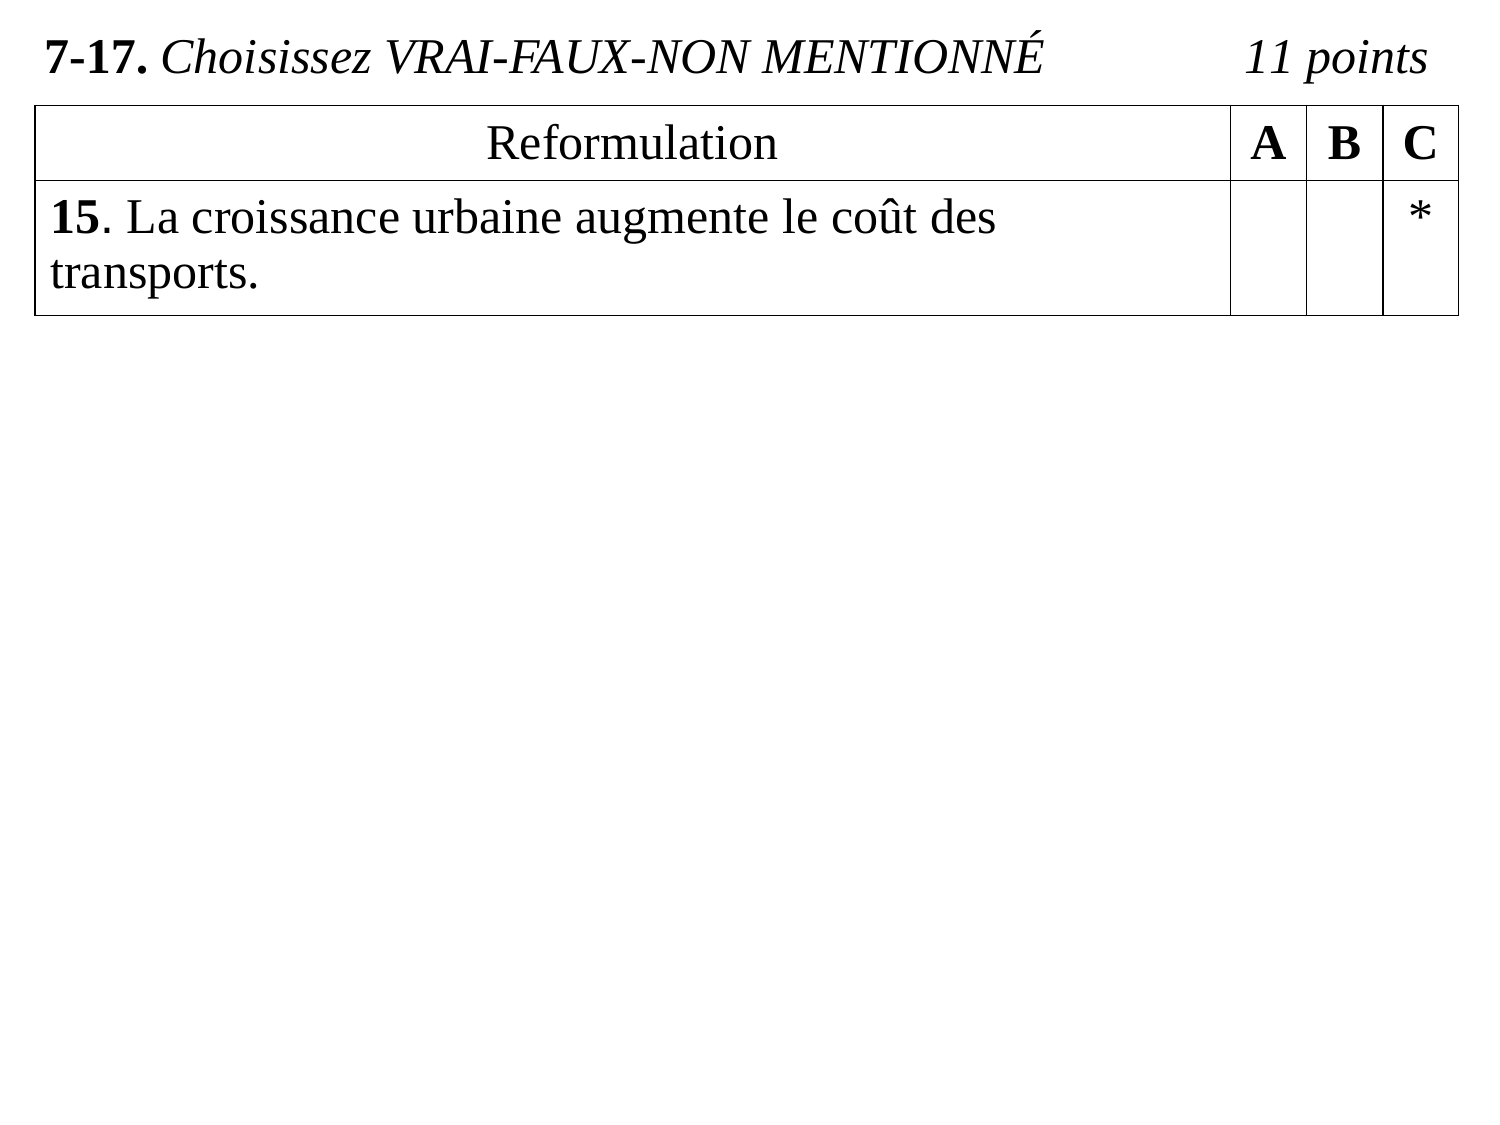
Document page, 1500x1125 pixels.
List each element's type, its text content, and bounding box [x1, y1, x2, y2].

table_header A [1231, 106, 1306, 180]
table_header C [1384, 106, 1458, 180]
table_cell 15. La croissance urbaine augmente le coût des transports. [36, 181, 1230, 315]
table_cell [1231, 181, 1306, 315]
table_header B [1307, 106, 1382, 180]
table_header Reformulation [36, 106, 1230, 180]
table_cell [1307, 181, 1382, 315]
table_cell * [1384, 181, 1458, 315]
text_box 7-17. Choisissez VRAI-FAUX-NON MENTIONNÉ 11 points [29, 16, 1471, 92]
